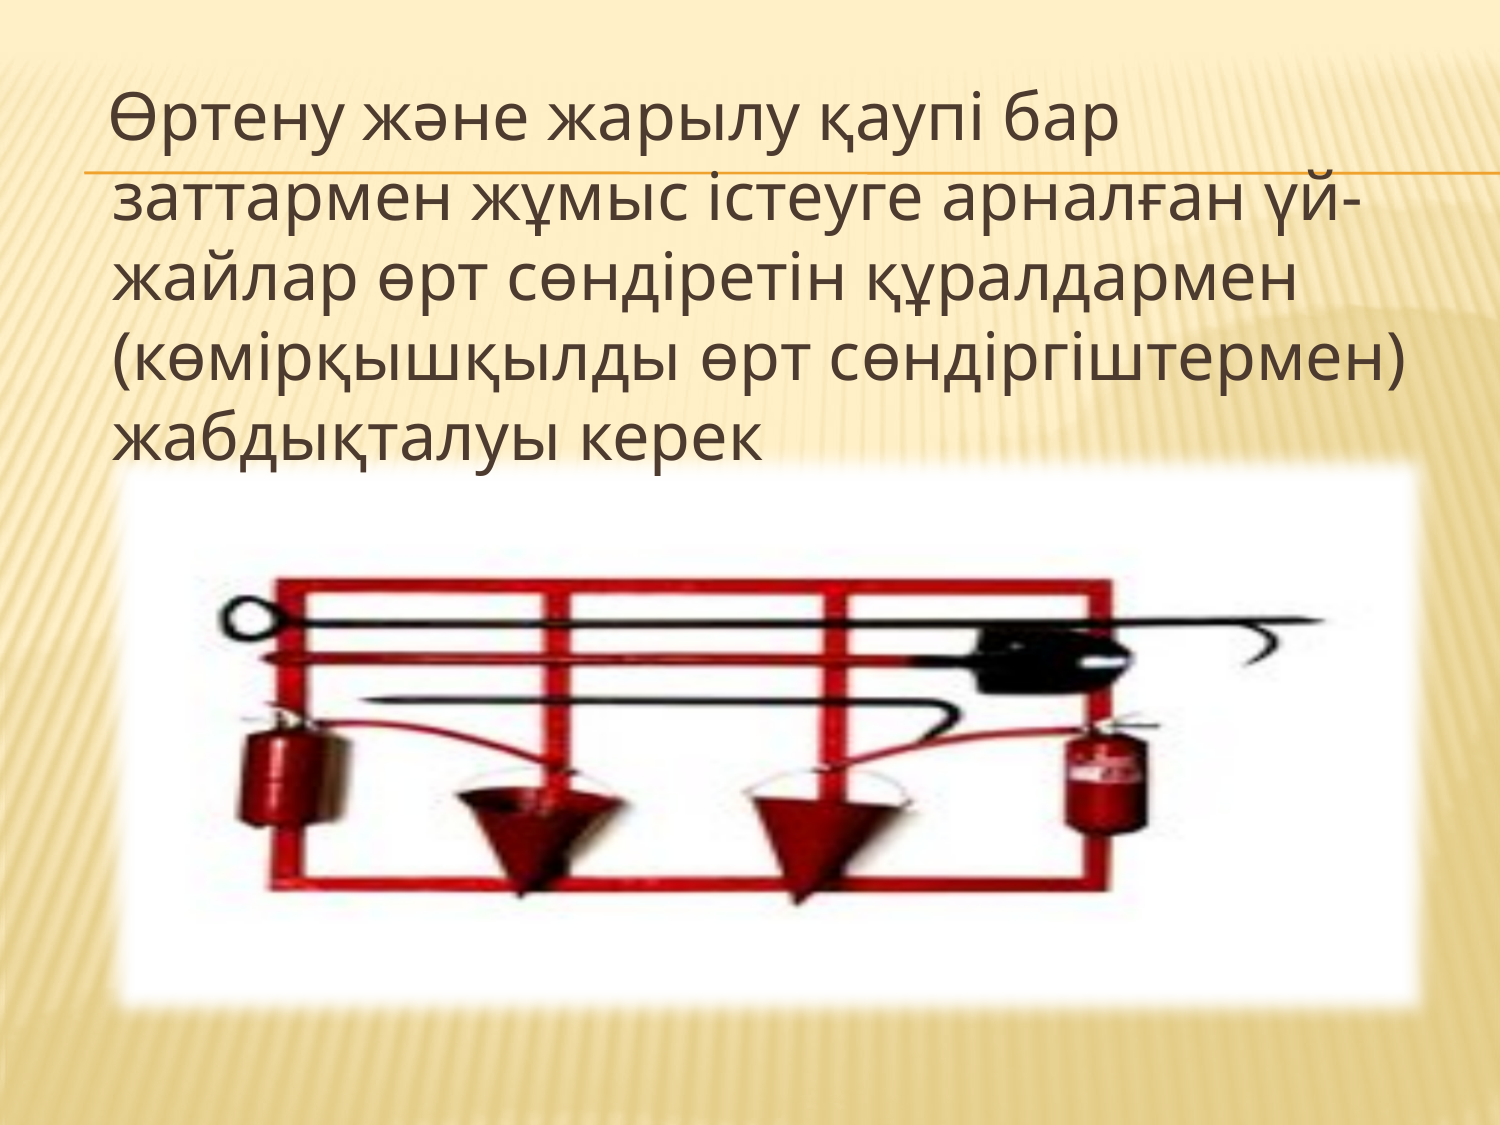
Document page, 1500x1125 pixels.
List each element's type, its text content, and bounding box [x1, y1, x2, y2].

list Өртену және жарылу қаупі бар заттармен жұмыс істеуге арналған үй-жайлар өрт сөндіретін құралдармен (көмірқышқылды өрт сөндіргіштермен) жабдықталуы керек [41, 66, 1467, 409]
picture [100, 444, 1436, 1024]
